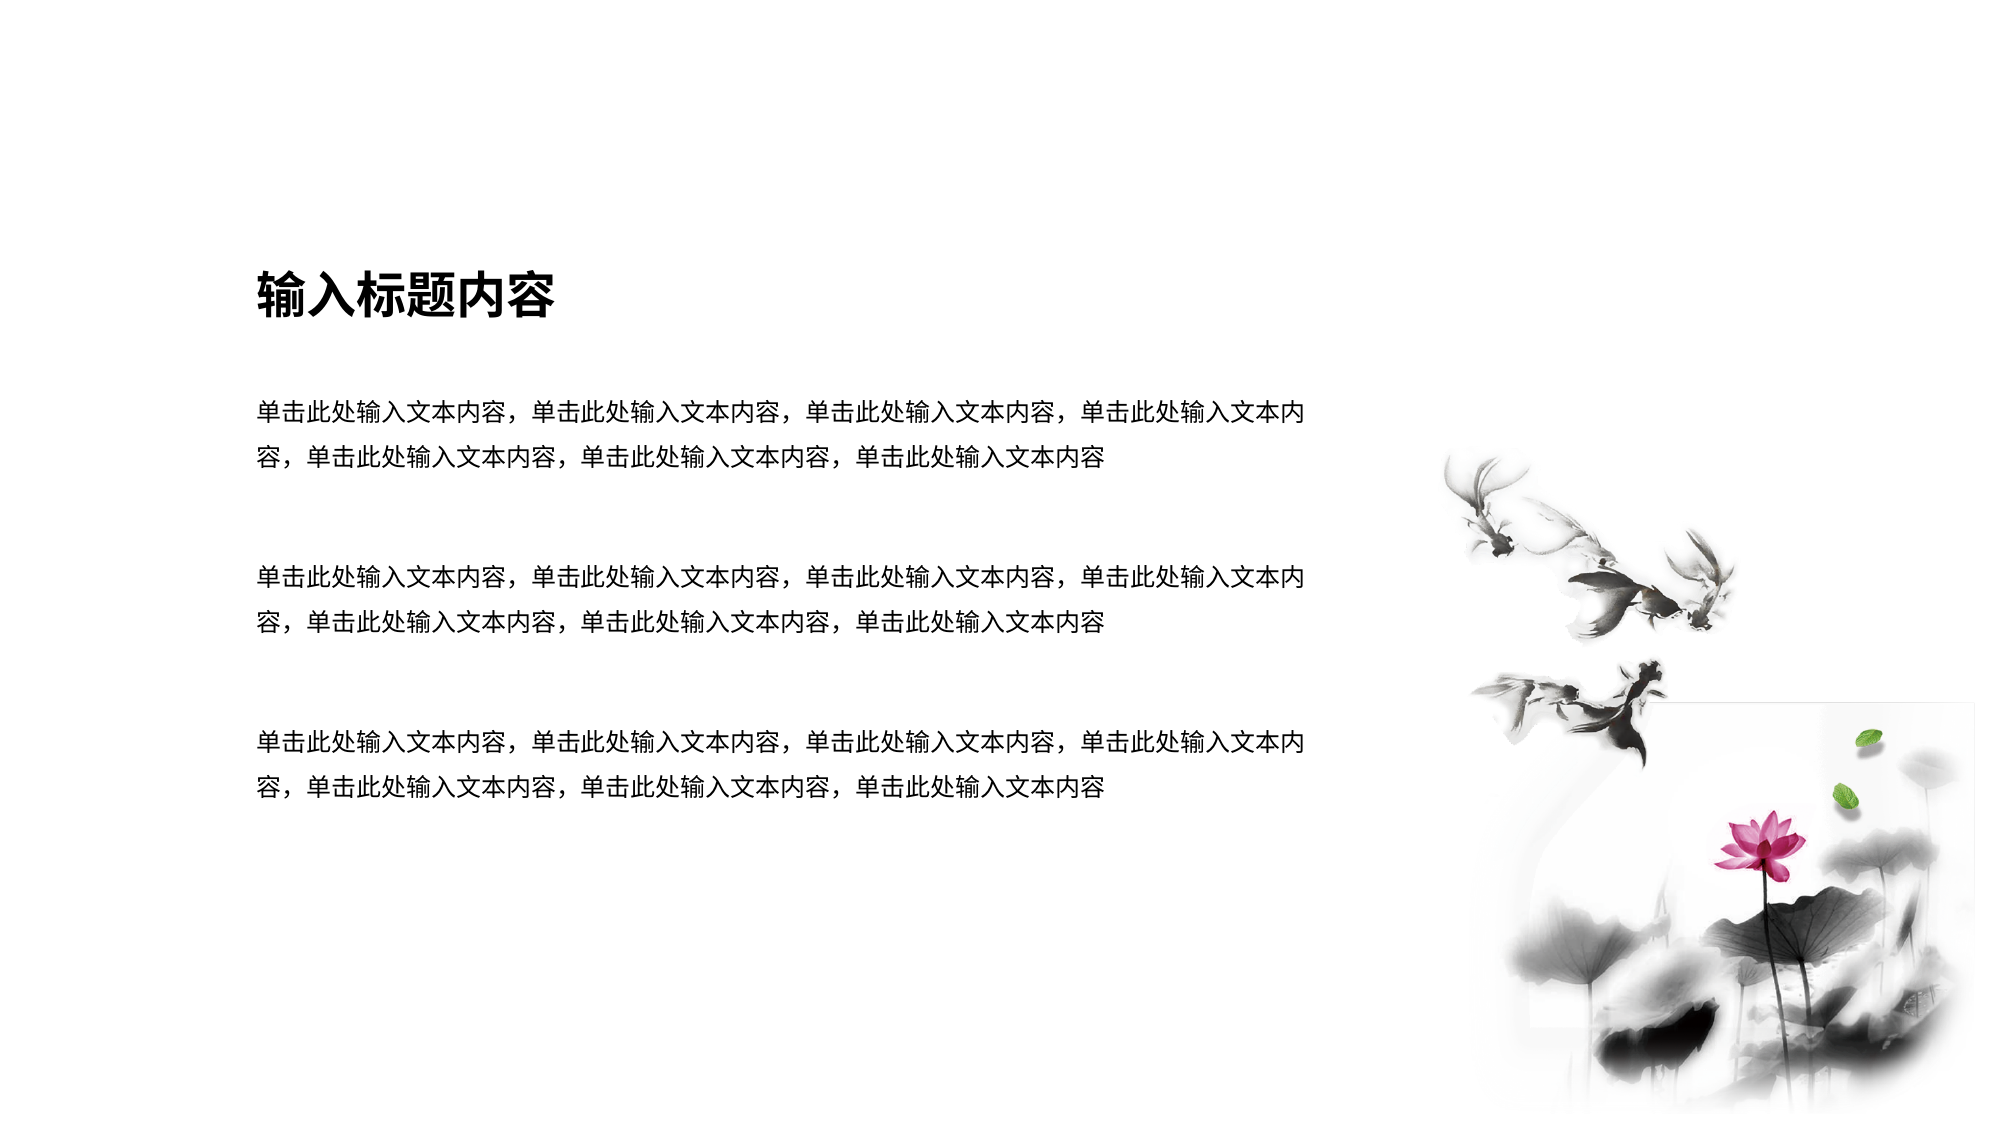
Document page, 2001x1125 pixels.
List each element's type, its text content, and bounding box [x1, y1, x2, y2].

text_box 单击此处输入文本内容，单击此处输入文本内容，单击此处输入文本内容，单击此处输入文本内容，单击此处输入文本内容，单击此处输入文本内容，单击此处输入文本内容 [241, 704, 1324, 854]
picture [1367, 429, 2000, 1125]
text_box 单击此处输入文本内容，单击此处输入文本内容，单击此处输入文本内容，单击此处输入文本内容，单击此处输入文本内容，单击此处输入文本内容，单击此处输入文本内容 [241, 374, 1324, 524]
text_box 输入标题内容 [241, 255, 635, 331]
text_box 单击此处输入文本内容，单击此处输入文本内容，单击此处输入文本内容，单击此处输入文本内容，单击此处输入文本内容，单击此处输入文本内容，单击此处输入文本内容 [241, 539, 1324, 689]
